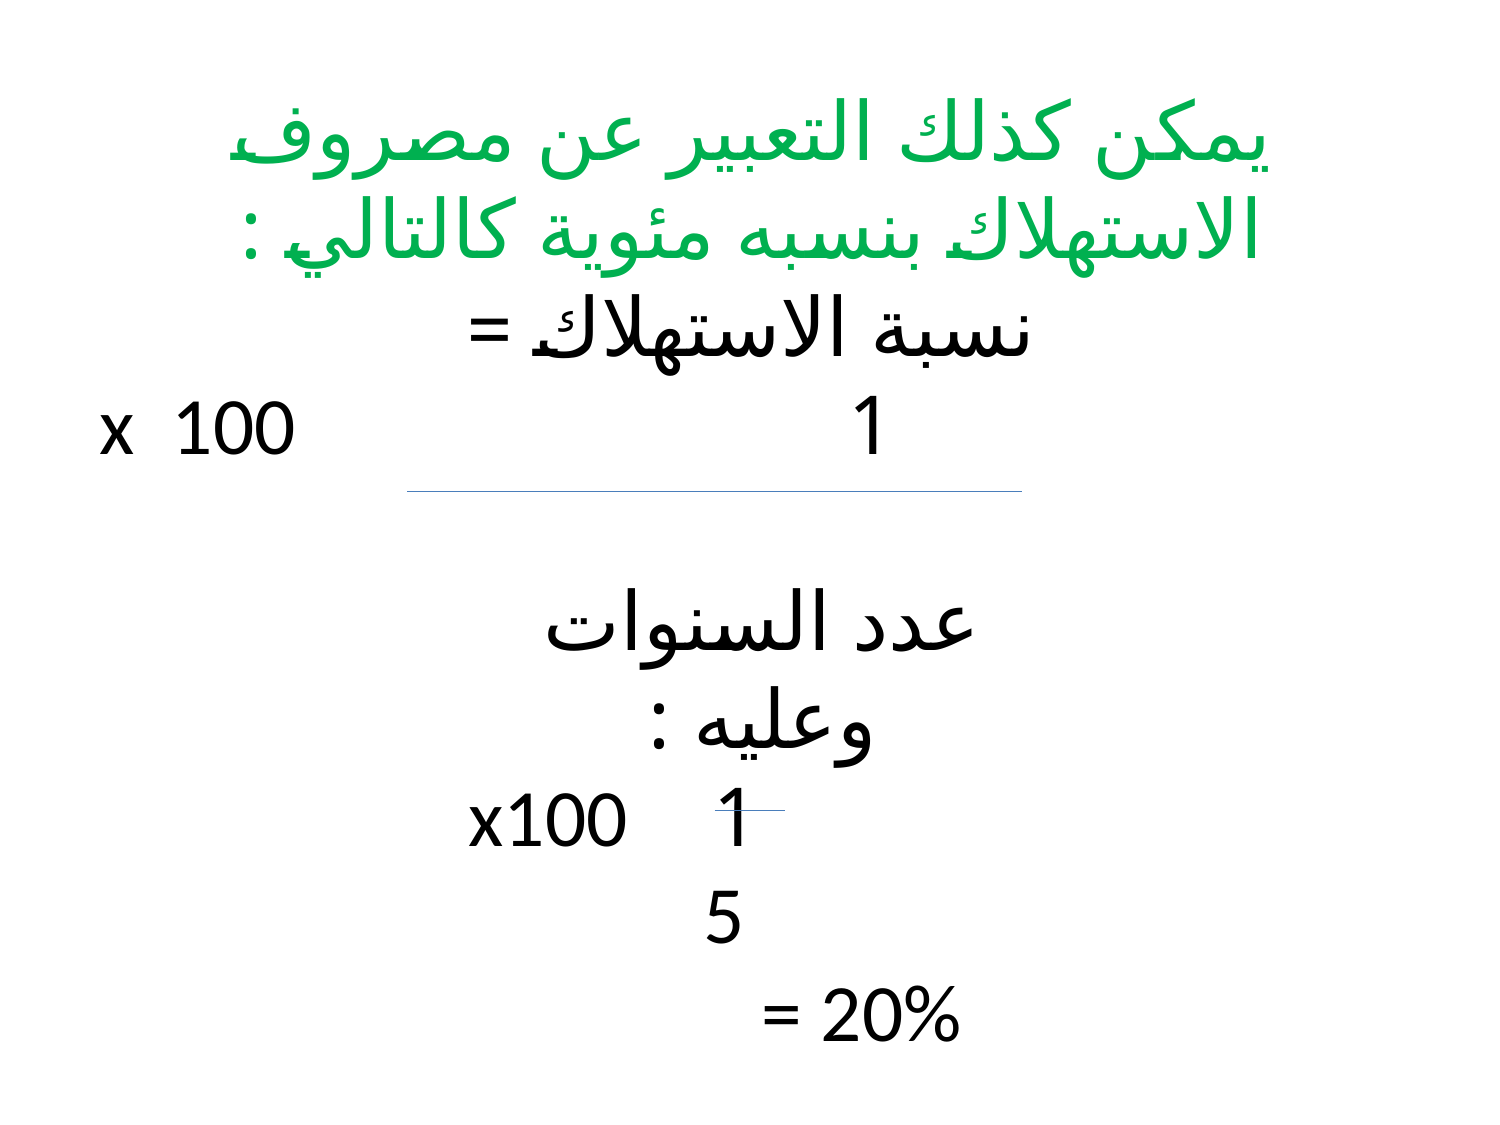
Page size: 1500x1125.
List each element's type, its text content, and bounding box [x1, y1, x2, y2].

title يمكن كذلك التعبير عن مصروف الاستهلاك بنسبه مئوية كالتالي : نسبة الاستهلاك = 1 x 100 عدد السنوات وعليه : 1 x100 5 = 20% [76, 66, 1427, 1071]
